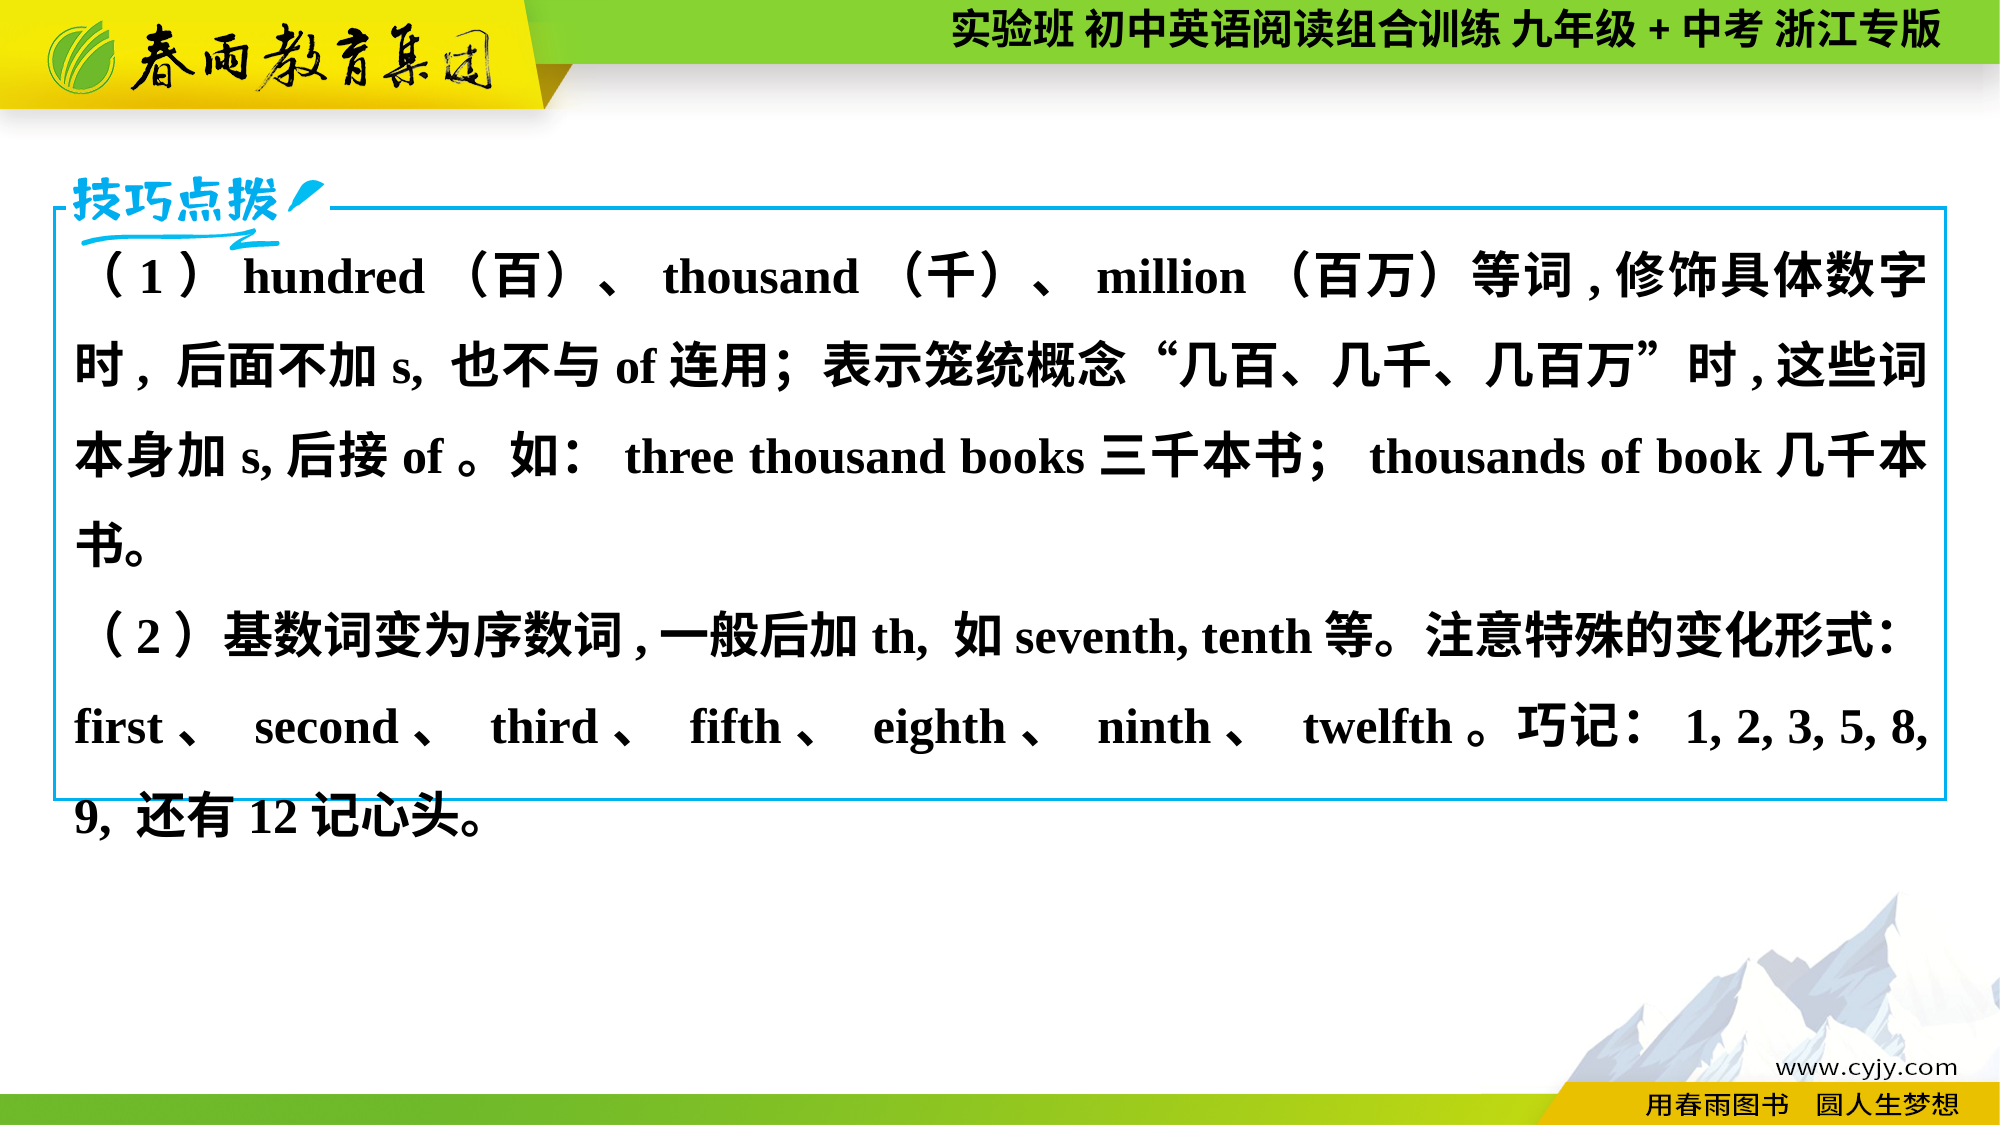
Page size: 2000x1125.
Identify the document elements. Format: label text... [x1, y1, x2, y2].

list （1）hundred（百）、thousand（千）、million（百万）等词,修饰具体数字时, 后面不加s, 也不与of连用；表示笼统概念“几百、几千、几百万”时,这些词本身加s,后接of。如：three thousand books三千本书；thousands of book几千本书。 （2）基数词变为序数词,一般后加th, 如seventh, tenth等。注意特殊的变化形式： first、 second、 third、 fifth、 eighth、 ninth、 twelfth。巧记：1, 2, 3, 5, 8, 9, 还有12记心头。 [59, 146, 1944, 786]
picture [0, 0, 2000, 1125]
text_box [54, 208, 1946, 800]
